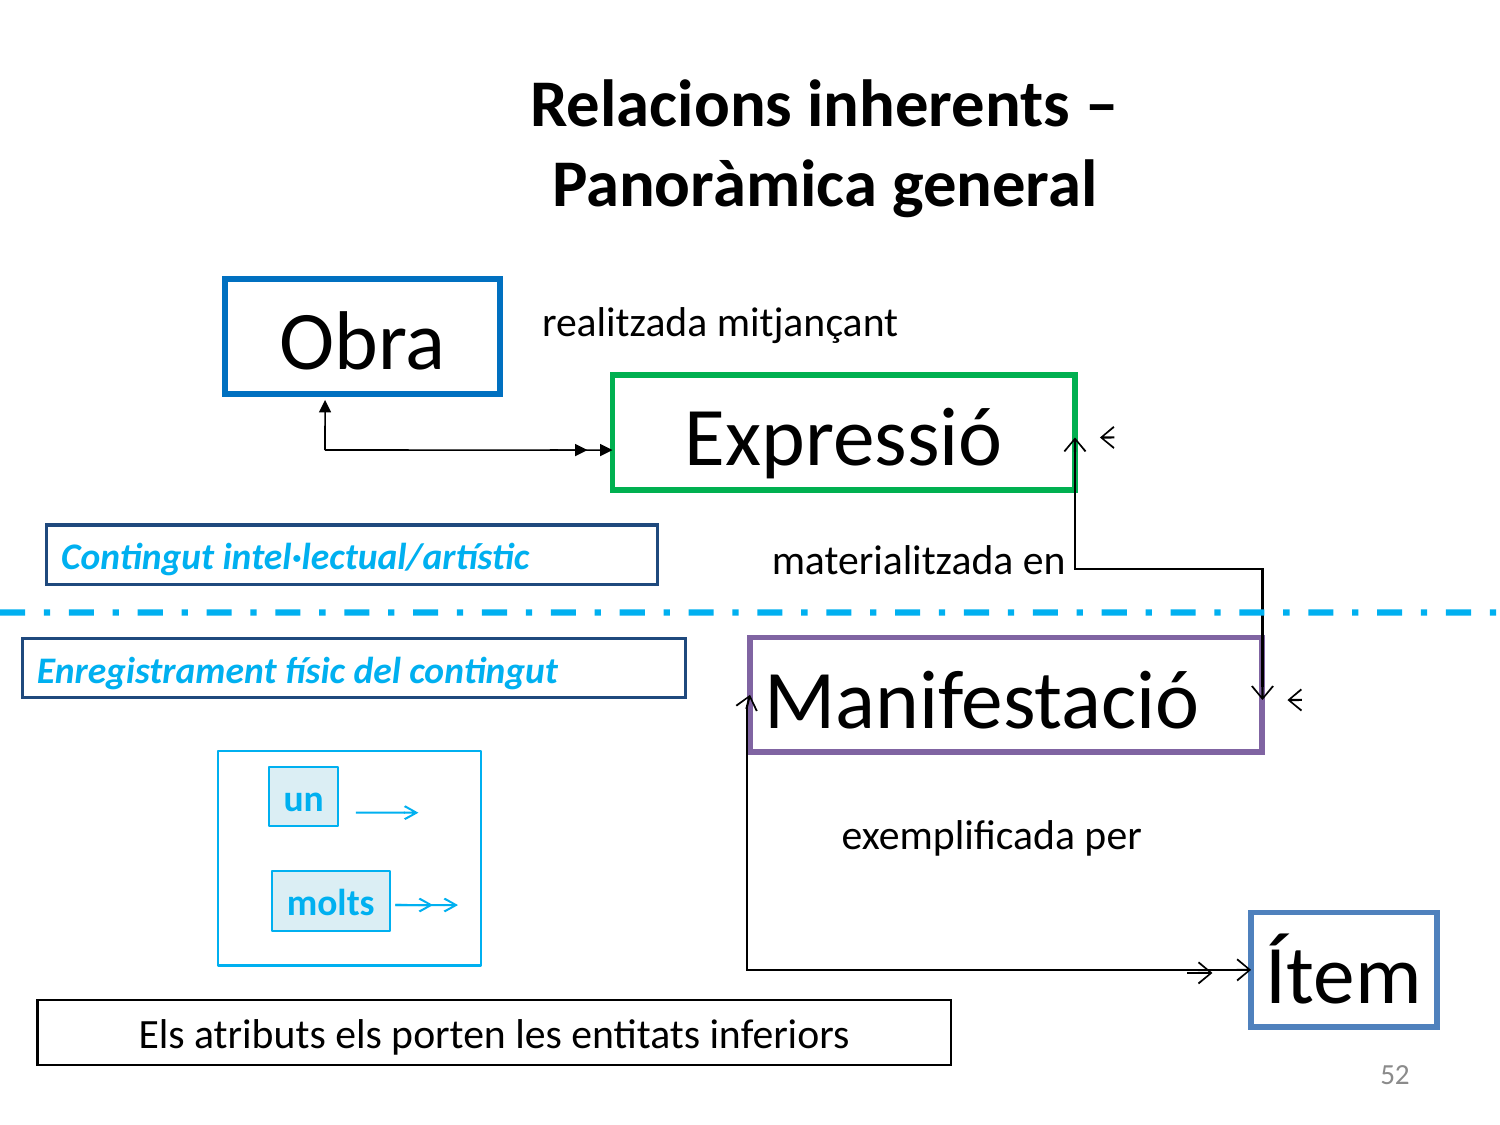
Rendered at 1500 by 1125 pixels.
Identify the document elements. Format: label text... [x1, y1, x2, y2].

text_box Manifestació [749, 637, 1069, 694]
text_box Ítem [1251, 912, 1437, 1028]
text_box [588, 443, 613, 457]
text_box Manifestació [1254, 708, 1263, 753]
text_box Enregistrament físic del contingut [22, 638, 686, 698]
text_box Els atributs els porten les entitats inferiors [37, 999, 951, 1065]
text_box [318, 399, 332, 451]
text_box realitzada mitjançant [527, 287, 914, 353]
text_box Contingut intel·lectual/artístic [46, 524, 658, 585]
text_box Obra [225, 279, 500, 394]
text_box materialitzada en [712, 525, 1069, 590]
text_box [549, 443, 588, 457]
slide_number 52 [1074, 1042, 1425, 1103]
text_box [749, 695, 1251, 971]
text_box Expressió [612, 375, 1075, 490]
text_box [218, 751, 482, 966]
text_box [1287, 688, 1302, 712]
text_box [1074, 437, 1263, 701]
title Relacions inherents – Panoràmica general [225, 62, 1425, 225]
